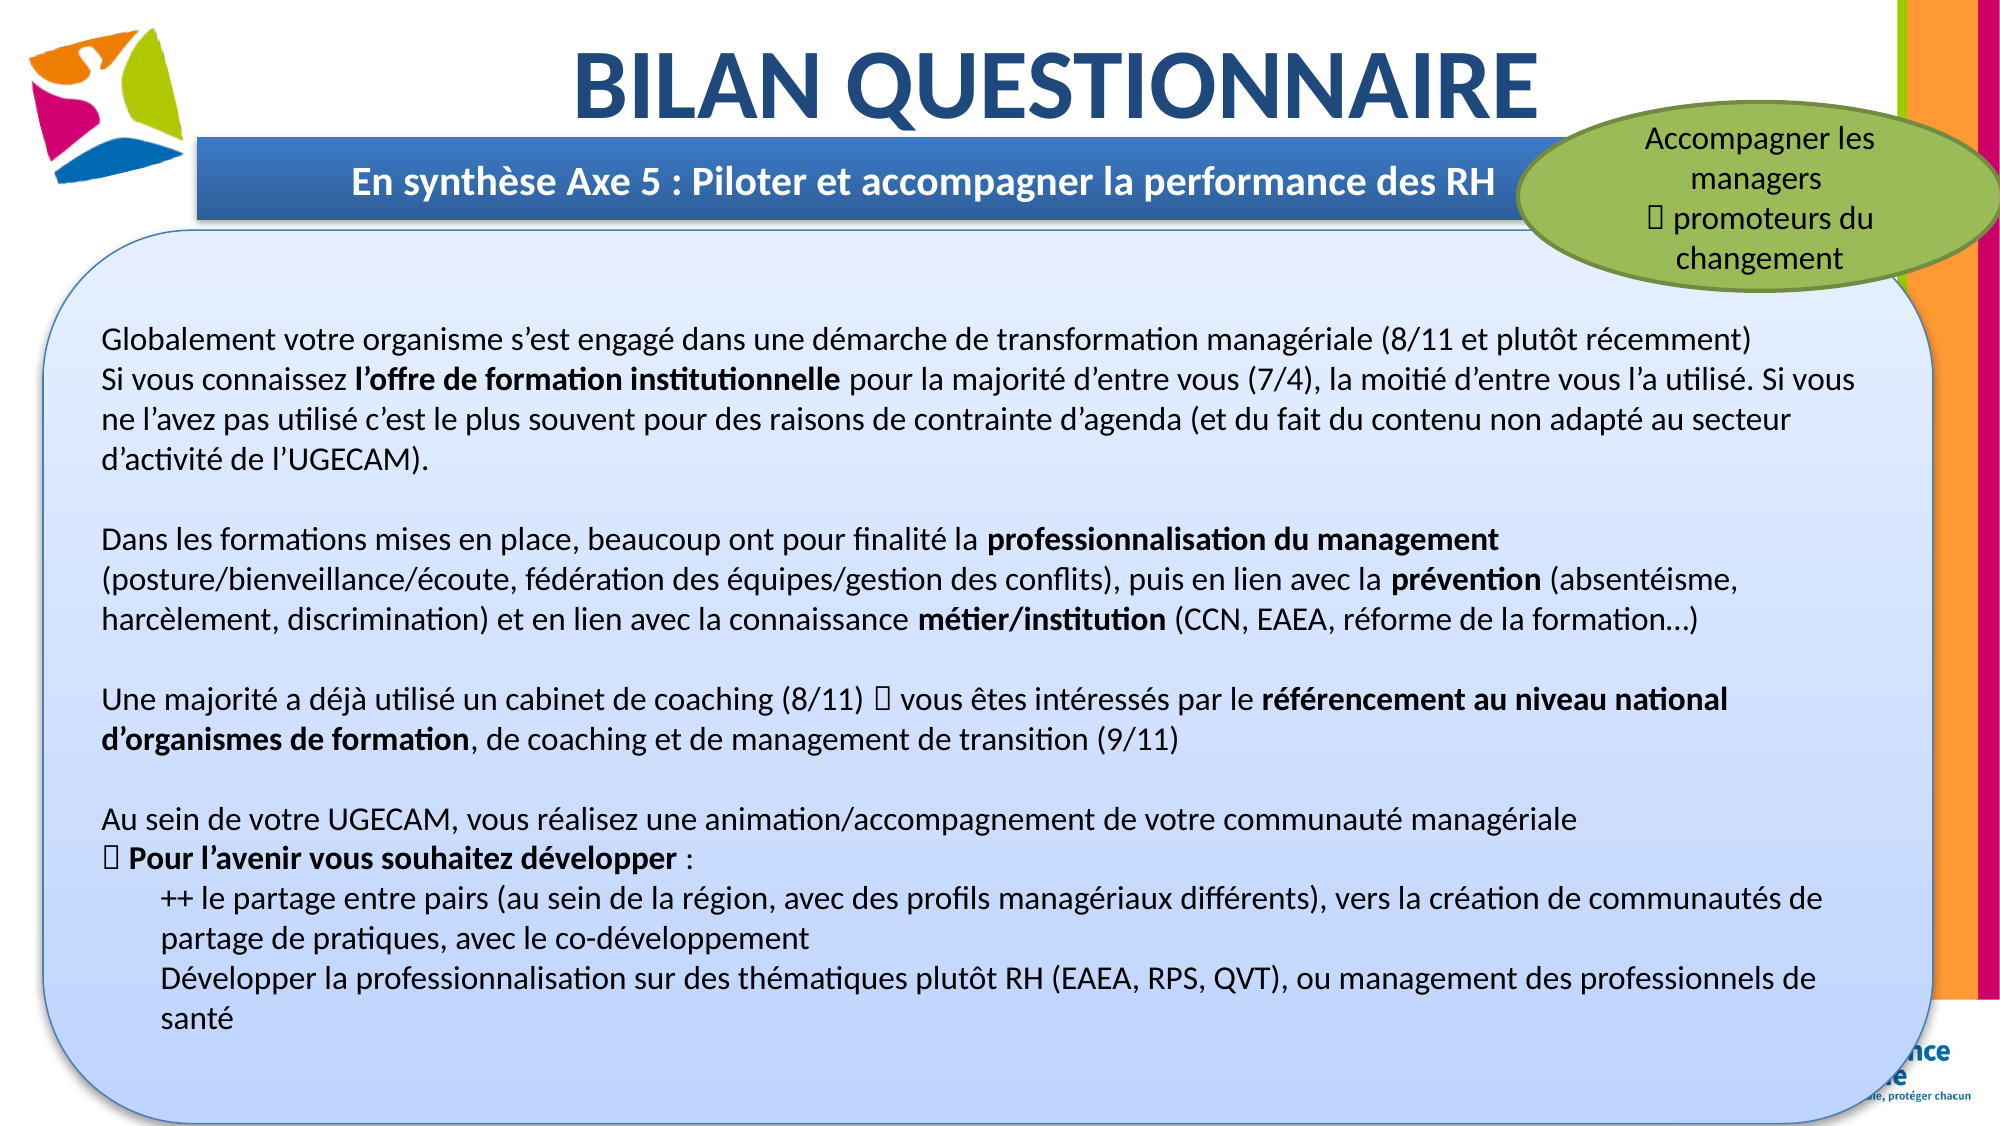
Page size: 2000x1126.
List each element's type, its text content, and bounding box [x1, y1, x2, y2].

text_box Globalement votre organisme s’est engagé dans une démarche de transformation managériale (8/11 et plutôt récemment) Si vous connaissez l’offre de formation institutionnelle pour la majorité d’entre vous (7/4), la moitié d’entre vous l’a utilisé. Si vous ne l’avez pas utilisé c’est le plus souvent pour des raisons de contrainte d’agenda (et du fait du contenu non adapté au secteur d’activité de l’UGECAM). Dans les formations mises en place, beaucoup ont pour finalité la professionnalisation du management (posture/bienveillance/écoute, fédération des équipes/gestion des conflits), puis en lien avec la prévention (absentéisme, harcèlement, discrimination) et en lien avec la connaissance métier/institution (CCN, EAEA, réforme de la formation…) Une majorité a déjà utilisé un cabinet de coaching (8/11)  vous êtes intéressés par le référencement au niveau national d’organismes de formation, de coaching et de management de transition (9/11) Au sein de votre UGECAM, vous réalisez une animation/accompagnement de votre communauté managériale  Pour l’avenir vous souhaitez développer : ++ le partage entre pairs (au sein de la région, avec des profils managériaux différents), vers la création de communautés de partage de pratiques, avec le co-développement Développer la professionnalisation sur des thématiques plutôt RH (EAEA, RPS, QVT), ou management des professionnels de santé [42, 229, 1934, 1125]
text_box En synthèse Axe 5 : Piloter et accompagner la performance des RH [196, 137, 1565, 220]
text_box Accompagner les managers  promoteurs du changement [1515, 99, 2000, 293]
picture [24, 24, 188, 188]
picture [1564, 1014, 1998, 1126]
title Bilan questionnaire [268, 19, 1846, 135]
